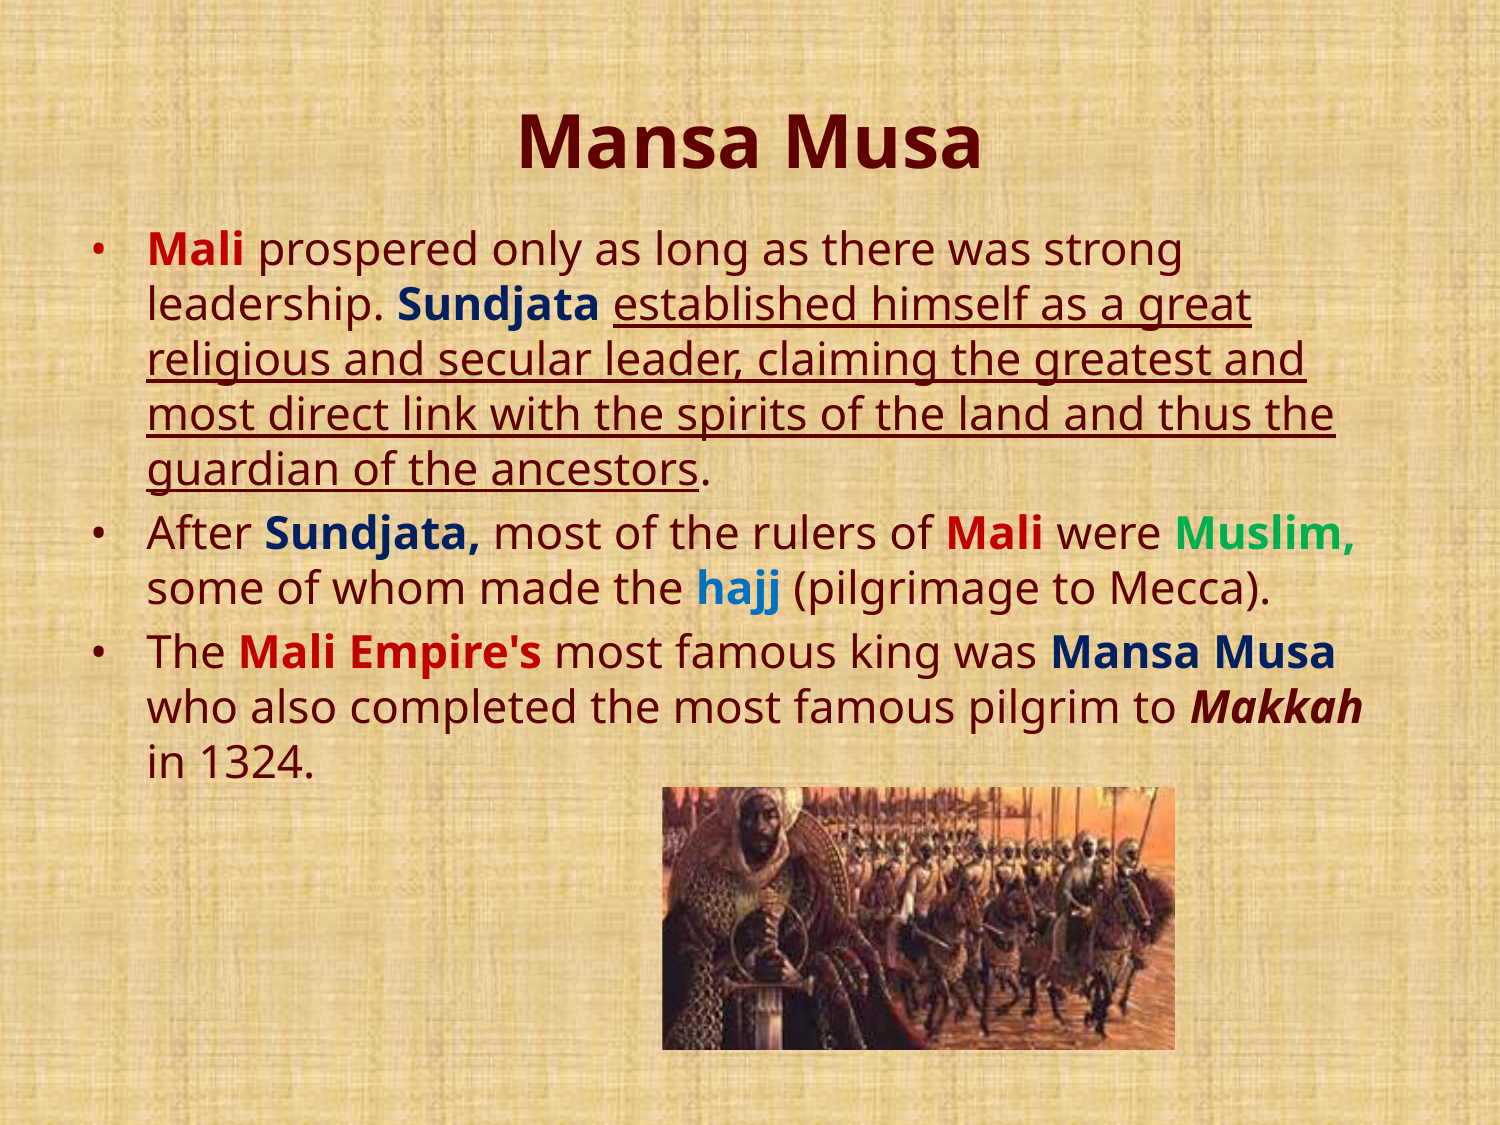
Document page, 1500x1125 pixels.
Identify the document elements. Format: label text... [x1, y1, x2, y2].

title Mansa Musa [75, 45, 1425, 212]
picture [0, 0, 1500, 1125]
list Mali prospered only as long as there was strong leadership. Sundjata established himself as a great religious and secular leader, claiming the greatest and most direct link with the spirits of the land and thus the guardian of the ancestors. After Sundjata, most of the rulers of Mali were Muslim, some of whom made the hajj (pilgrimage to Mecca). The Mali Empire's most famous king was Mansa Musa who also completed the most famous pilgrim to Makkah in 1324. [75, 212, 1425, 1005]
